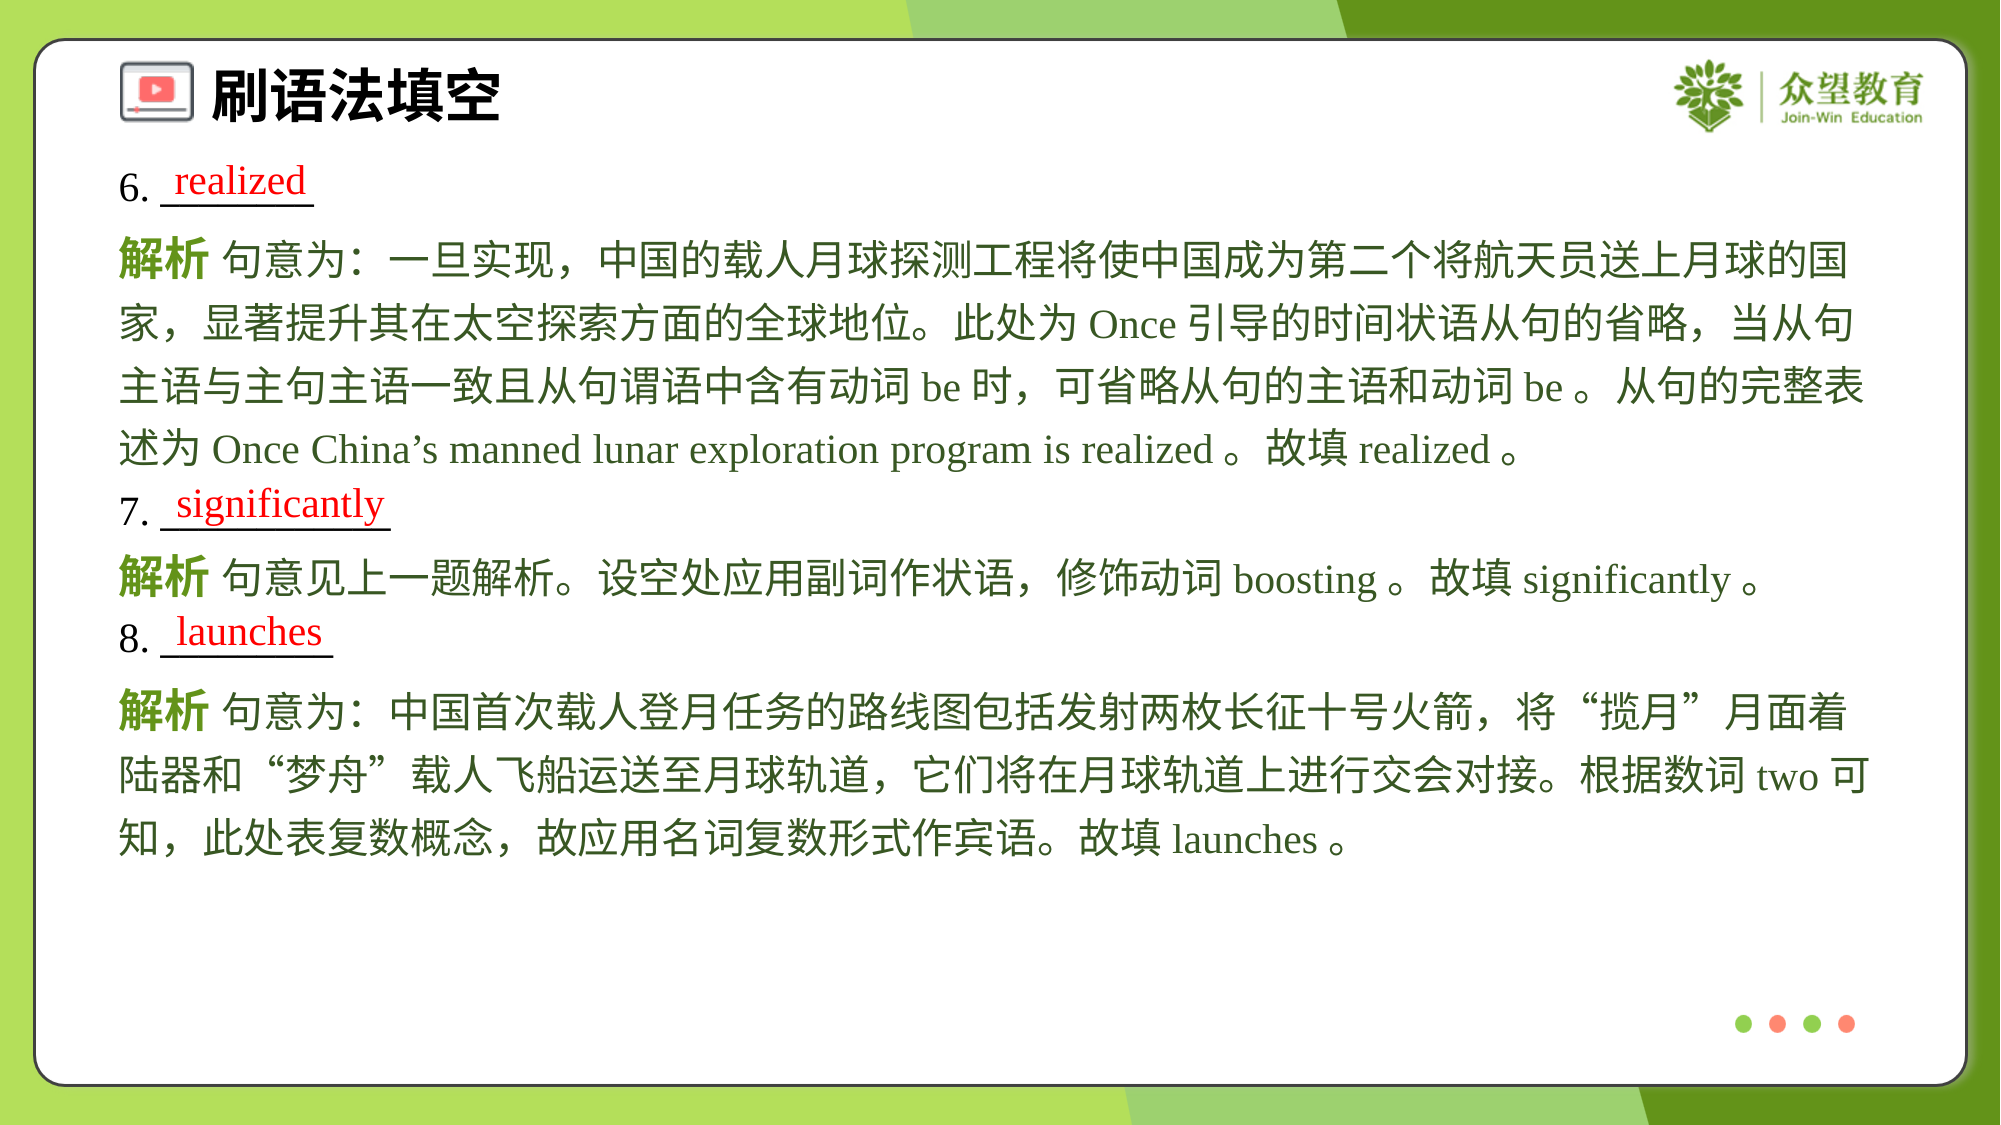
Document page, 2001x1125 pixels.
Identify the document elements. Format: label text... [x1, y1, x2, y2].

text_box realized [170, 140, 311, 199]
text_box 解析 句意为：中国首次载人登月任务的路线图包括发射两枚长征十号火箭，将“揽月”月面着陆器和“梦舟”载人飞船运送至月球轨道，它们将在月球轨道上进行交会对接。根据数词two可知，此处表复数概念，故应用名词复数形式作宾语。故填launches。 [118, 667, 1883, 857]
text_box 解析 句意见上一题解析。设空处应用副词作状语，修饰动词boosting。故填significantly。 [118, 534, 1883, 596]
text_box 7. ____________ [118, 471, 1883, 529]
text_box 解析 句意为：一旦实现，中国的载人月球探测工程将使中国成为第二个将航天员送上月球的国家，显著提升其在太空探索方面的全球地位。此处为Once引导的时间状语从句的省略，当从句主语与主句主语一致且从句谓语中含有动词be时，可省略从句的主语和动词be。从句的完整表述为Once China’s manned lunar exploration program is realized。故填realized。 [118, 215, 1883, 467]
text_box launches [172, 591, 327, 650]
picture [0, 0, 2000, 1125]
text_box 6. ________ [118, 146, 1883, 204]
text_box significantly [172, 462, 389, 521]
text_box 8. _________ [118, 597, 1883, 655]
